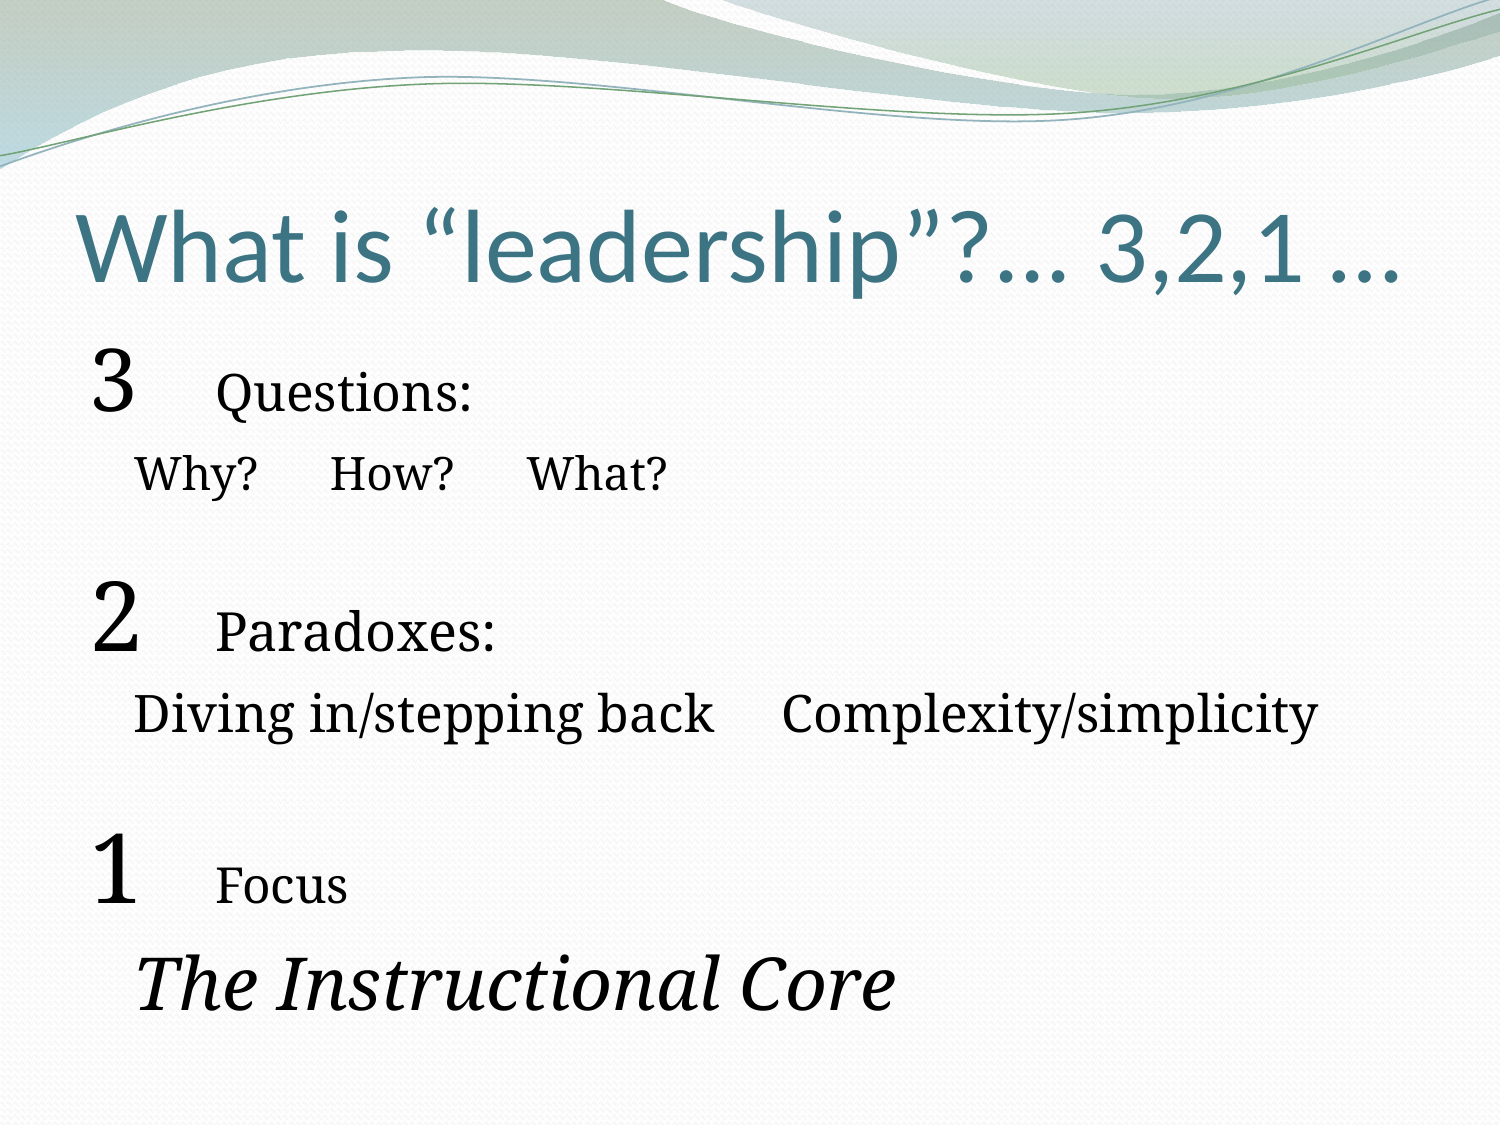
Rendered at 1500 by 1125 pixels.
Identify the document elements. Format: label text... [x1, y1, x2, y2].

list 3 Questions: Why? How? What? 2 Paradoxes: Diving in/stepping back Complexity/simplicity 1 Focus The Instructional Core [75, 317, 1425, 1038]
title What is “leadership”?... 3,2,1 … [75, 115, 1425, 303]
